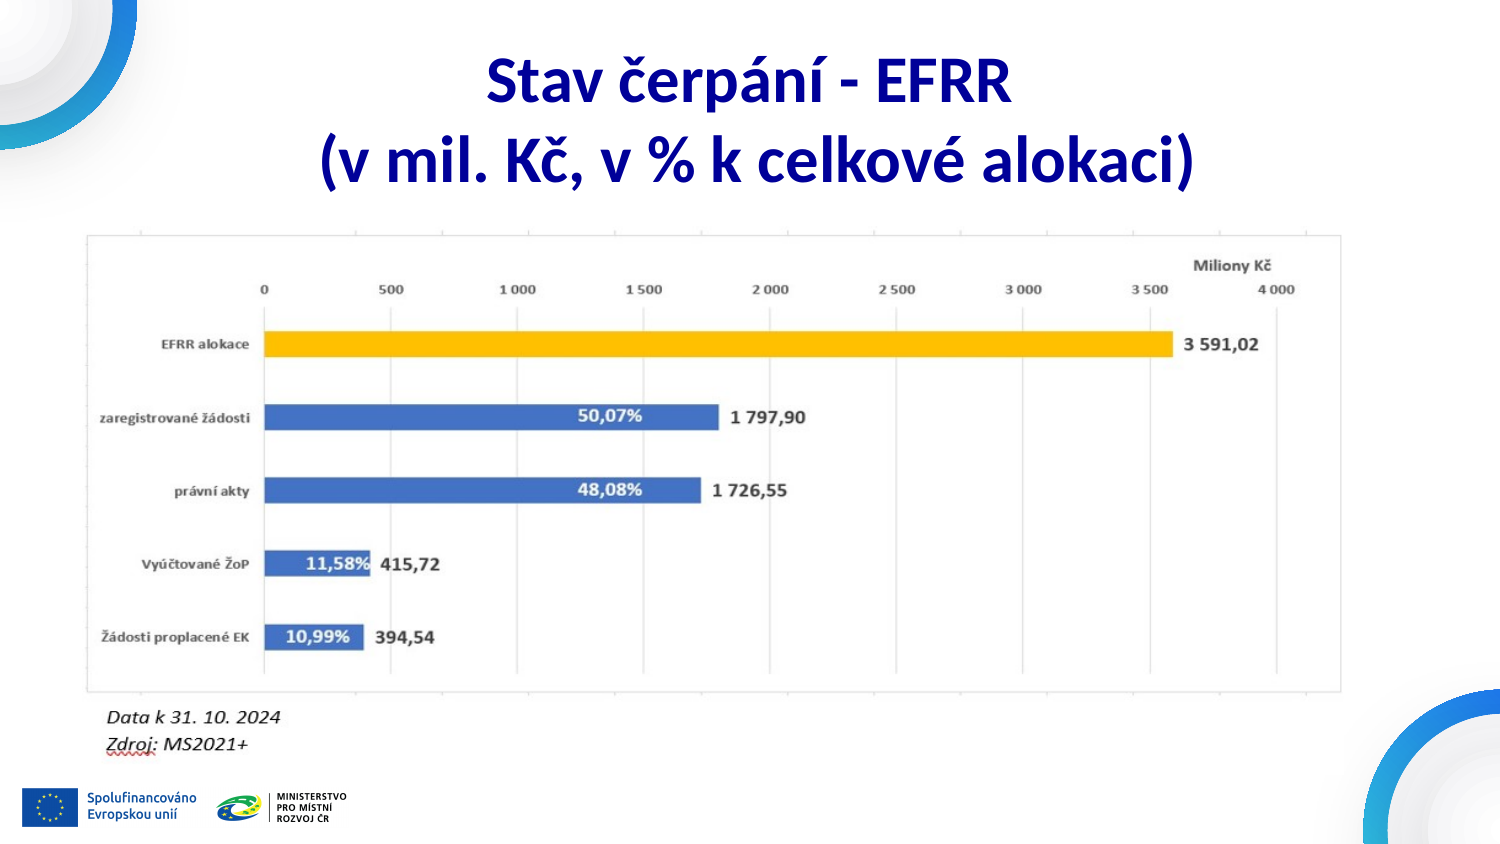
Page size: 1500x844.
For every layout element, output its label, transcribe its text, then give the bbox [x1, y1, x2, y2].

picture [21, 787, 349, 828]
picture [82, 226, 1344, 775]
title Stav čerpání - EFRR (v mil. Kč, v % k celkové alokaci) [116, 43, 1383, 189]
